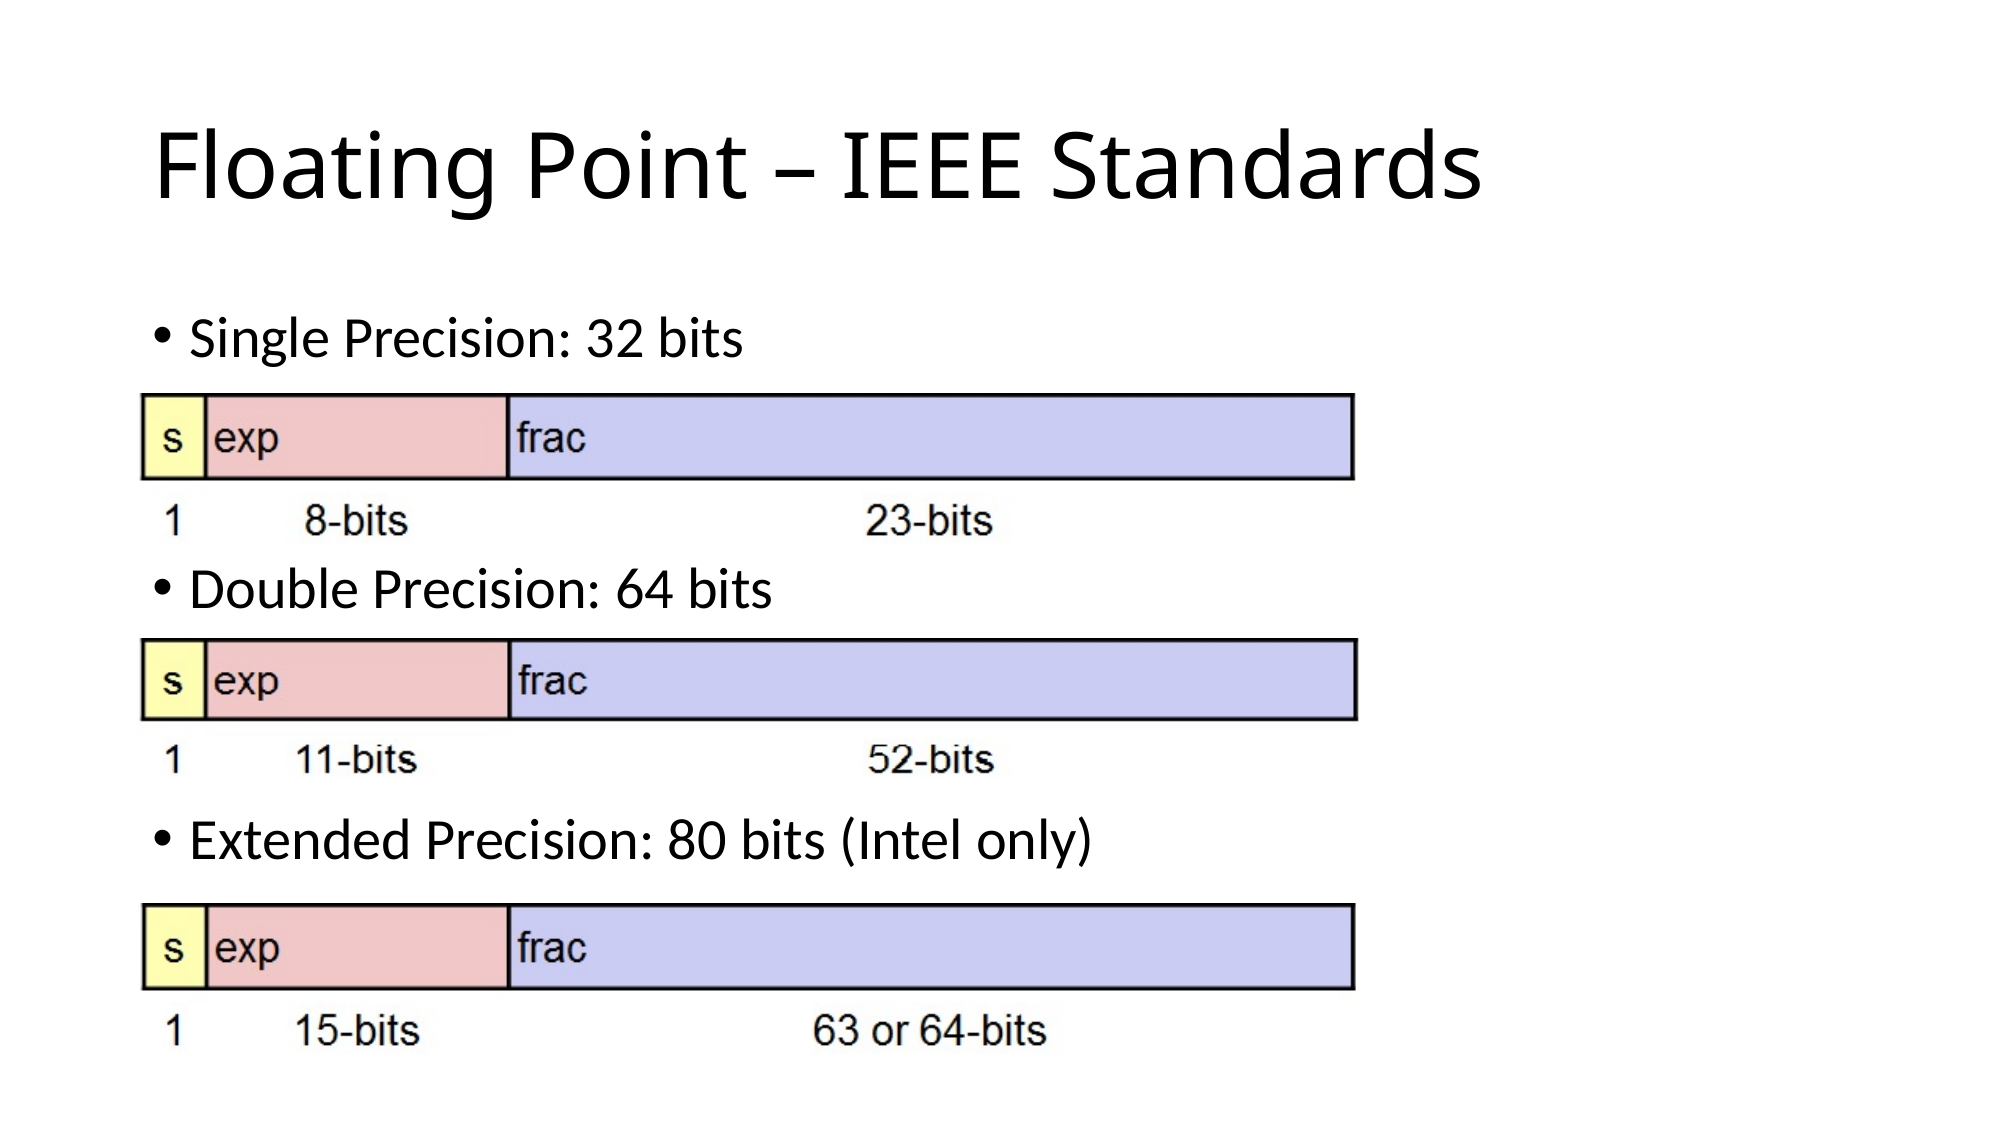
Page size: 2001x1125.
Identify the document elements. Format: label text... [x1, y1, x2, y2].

picture [138, 903, 1359, 1055]
picture [137, 393, 1360, 545]
title Floating Point – IEEE Standards [137, 59, 1863, 278]
list Single Precision: 32 bits Double Precision: 64 bits Extended Precision: 80 bits (Intel only) [137, 299, 1863, 1014]
picture [137, 638, 1360, 779]
